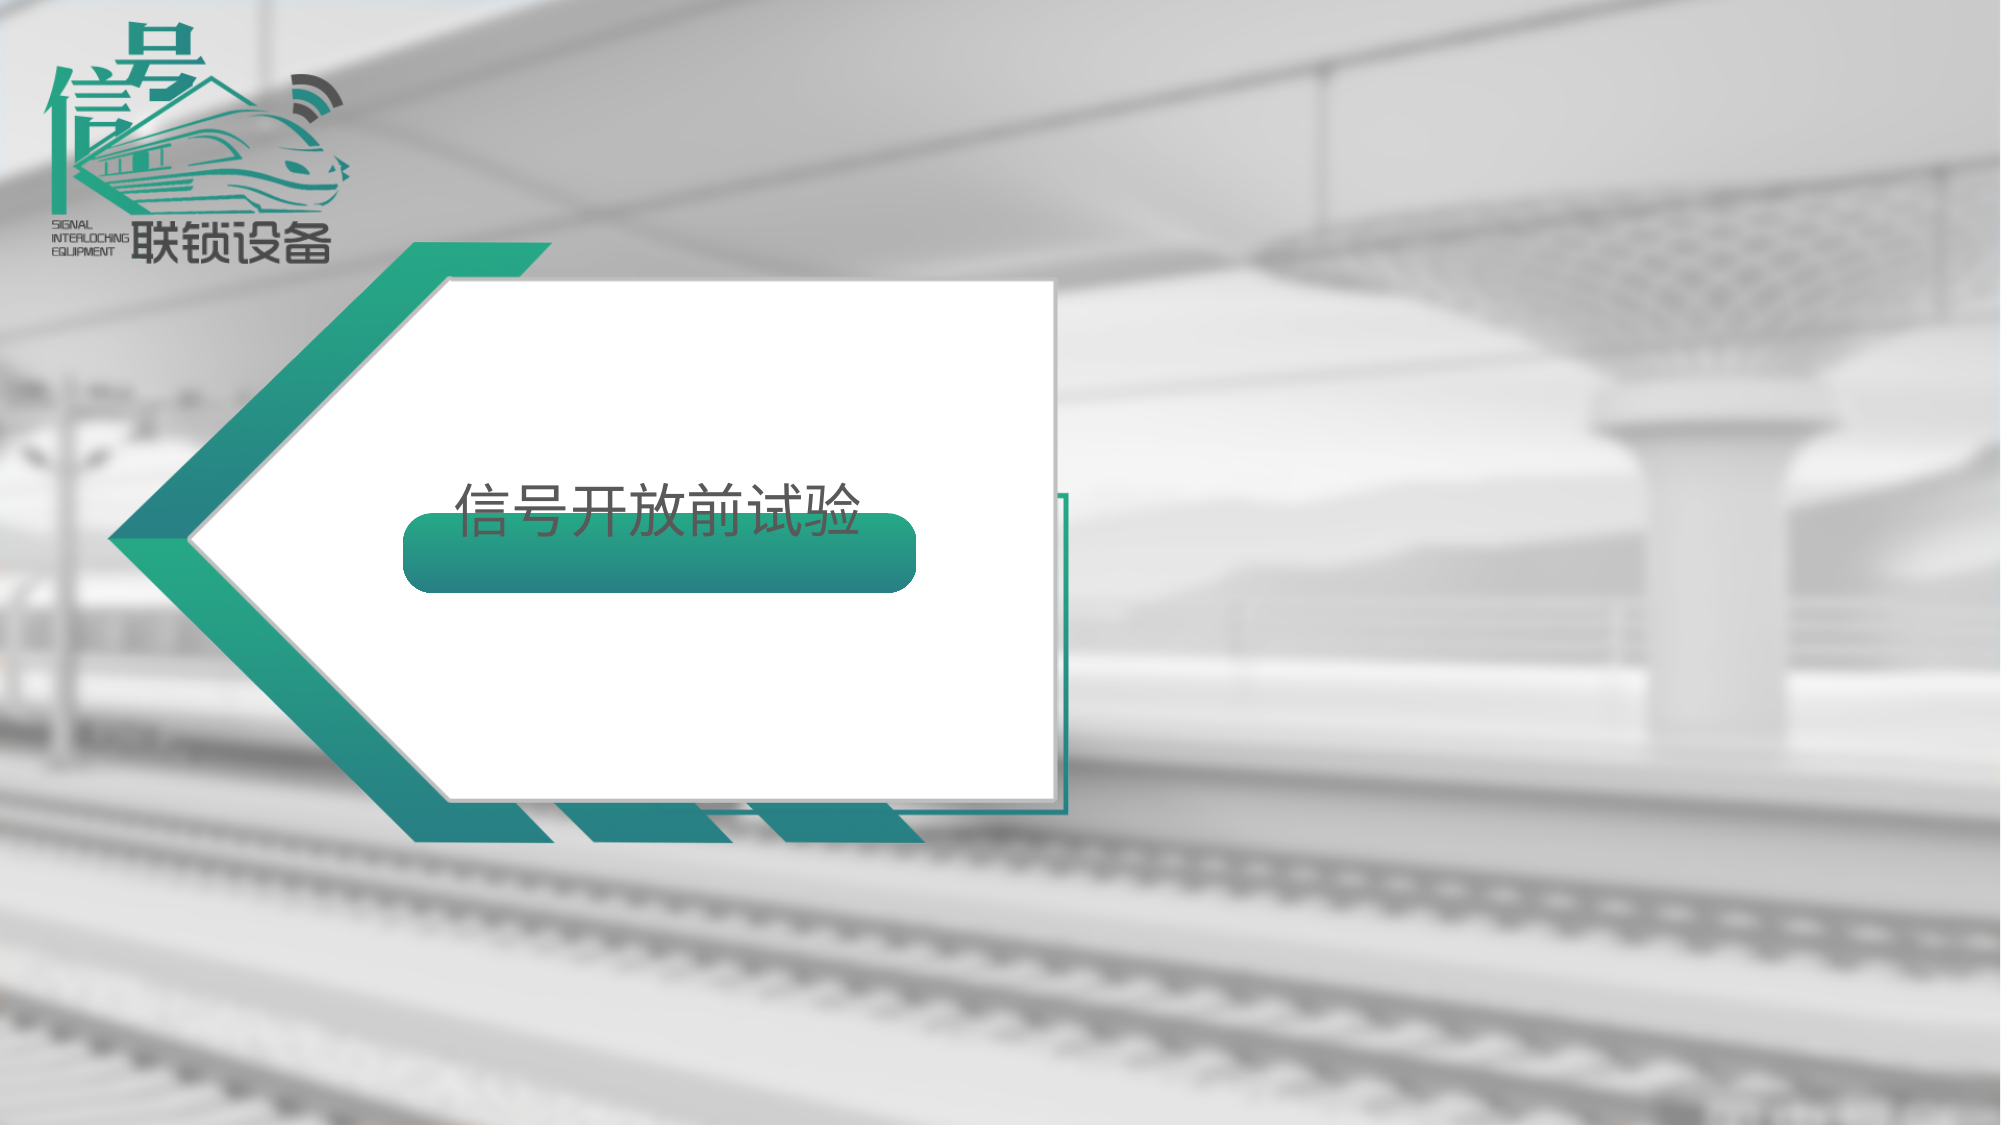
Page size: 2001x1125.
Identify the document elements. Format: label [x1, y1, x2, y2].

text_box [403, 467, 917, 593]
picture [0, 0, 2001, 1125]
